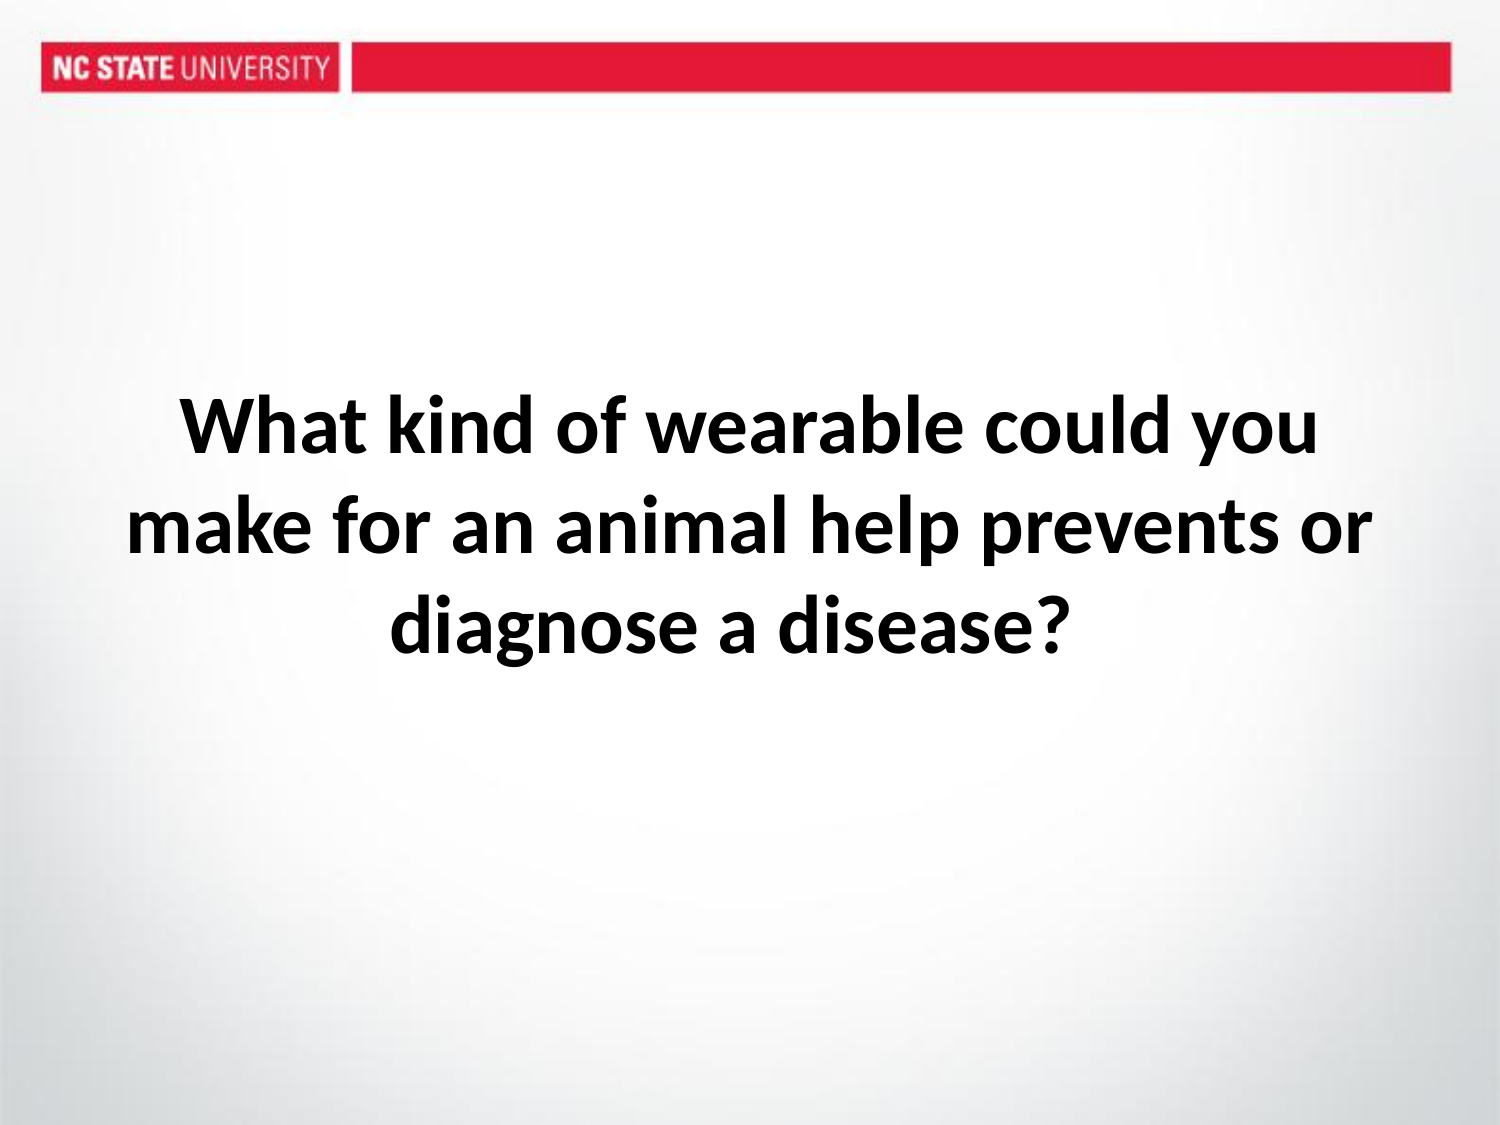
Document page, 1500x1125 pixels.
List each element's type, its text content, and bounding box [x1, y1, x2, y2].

text_box What kind of wearable could you make for an animal help prevents or diagnose a disease? [99, 362, 1400, 681]
picture [0, 0, 1500, 1125]
